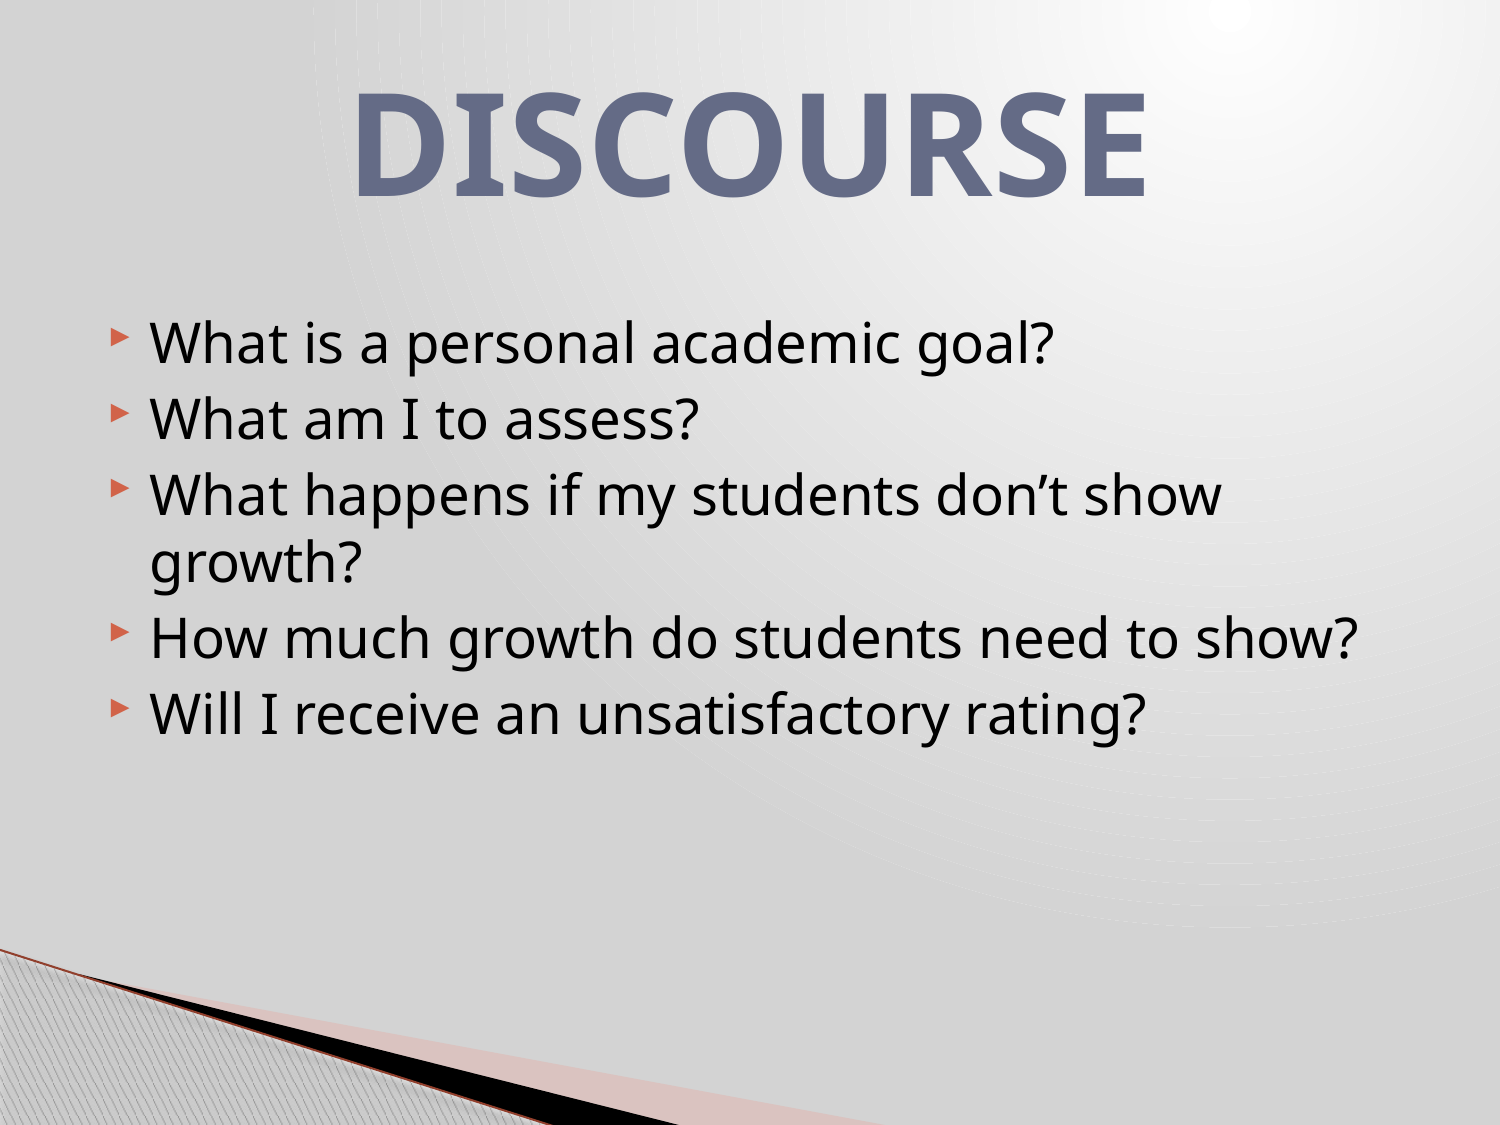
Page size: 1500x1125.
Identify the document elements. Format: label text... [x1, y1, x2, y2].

list What is a personal academic goal? What am I to assess? What happens if my students don’t show growth? How much growth do students need to show? Will I receive an unsatisfactory rating? [75, 299, 1425, 986]
title DISCOURSE [75, 45, 1425, 233]
